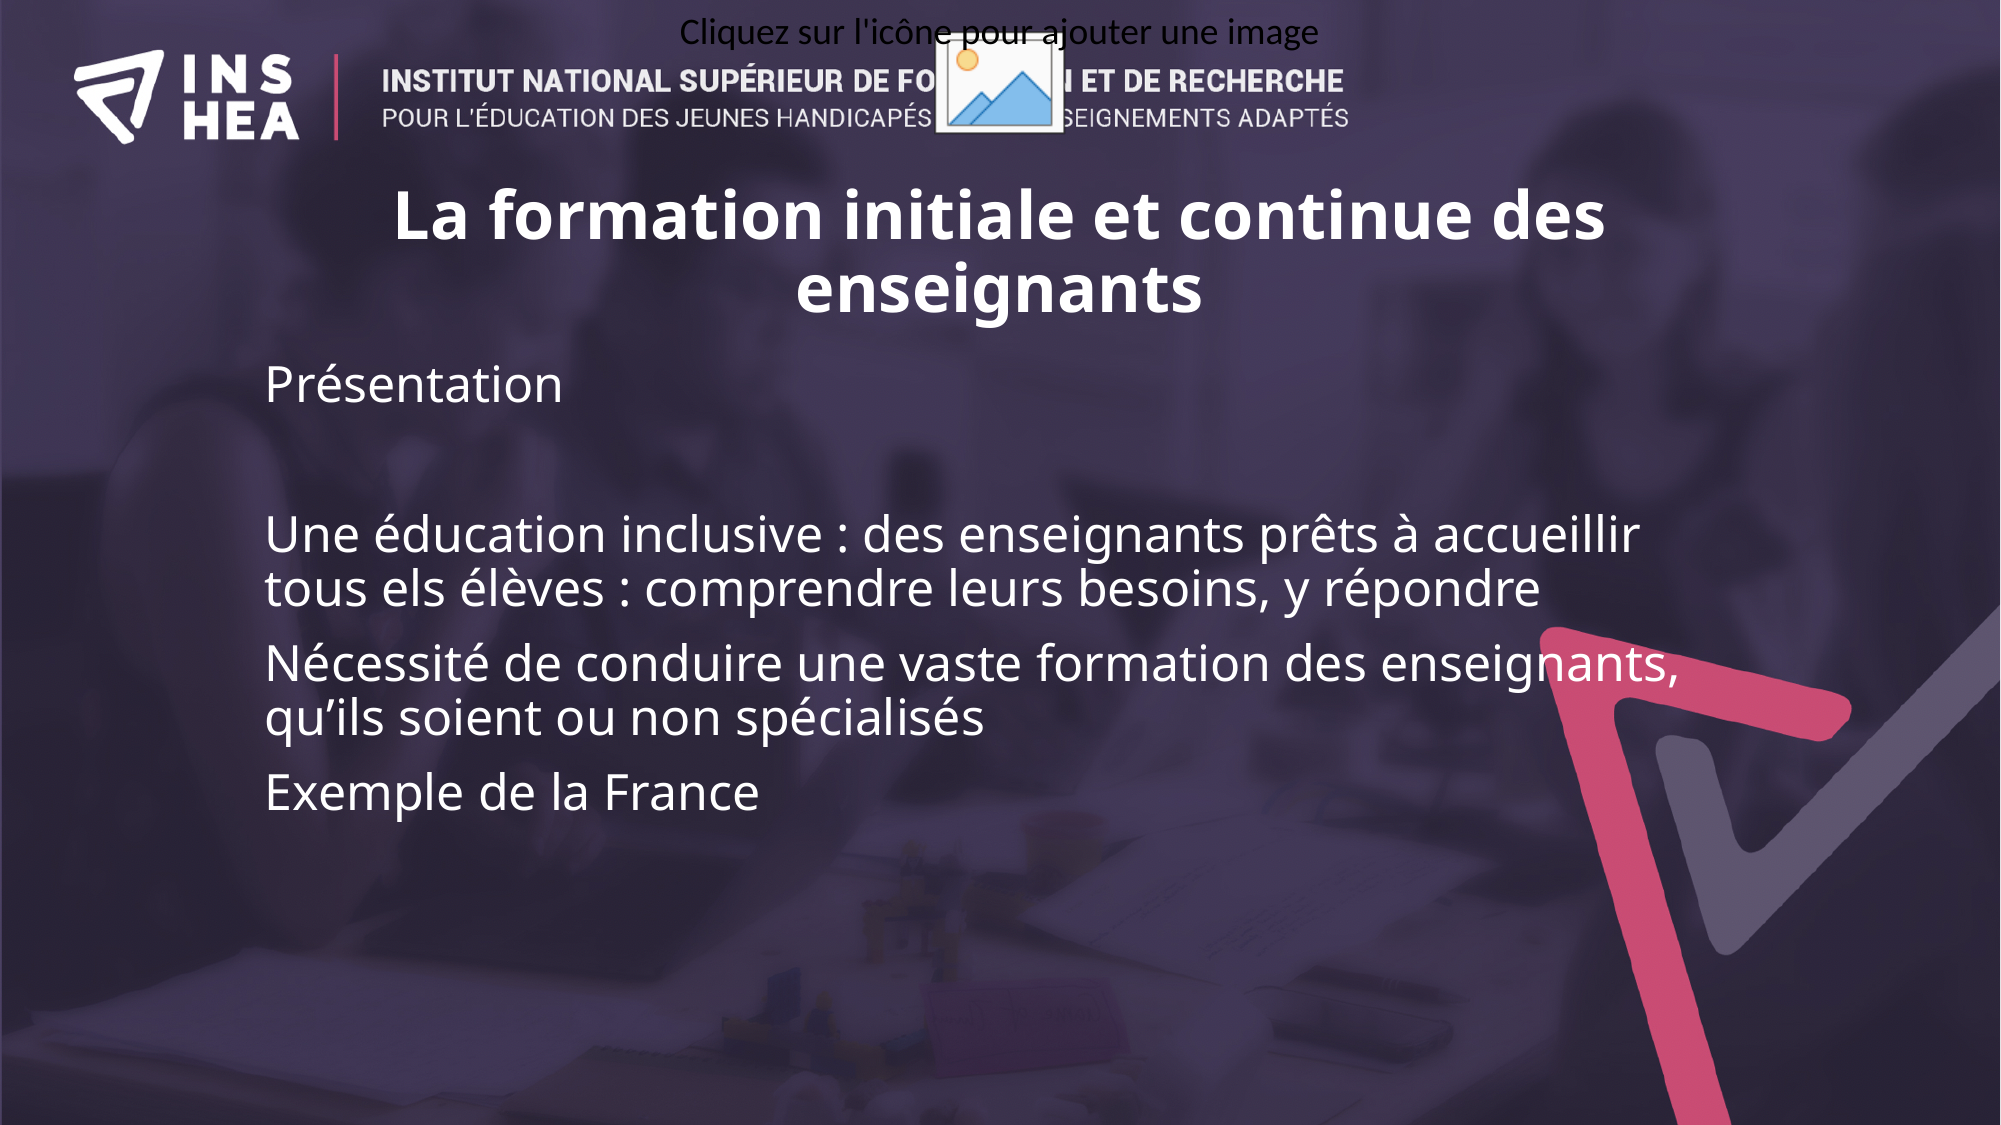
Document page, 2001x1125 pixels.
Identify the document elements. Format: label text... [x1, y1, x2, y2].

subtitle Présentation Une éducation inclusive : des enseignants prêts à accueillir tous els élèves : comprendre leurs besoins, y répondre Nécessité de conduire une vaste formation des enseignants, qu’ils soient ou non spécialisés Exemple de la France [249, 352, 1750, 1050]
picture [0, 0, 2001, 1125]
title La formation initiale et continue des enseignants [249, 184, 1750, 334]
